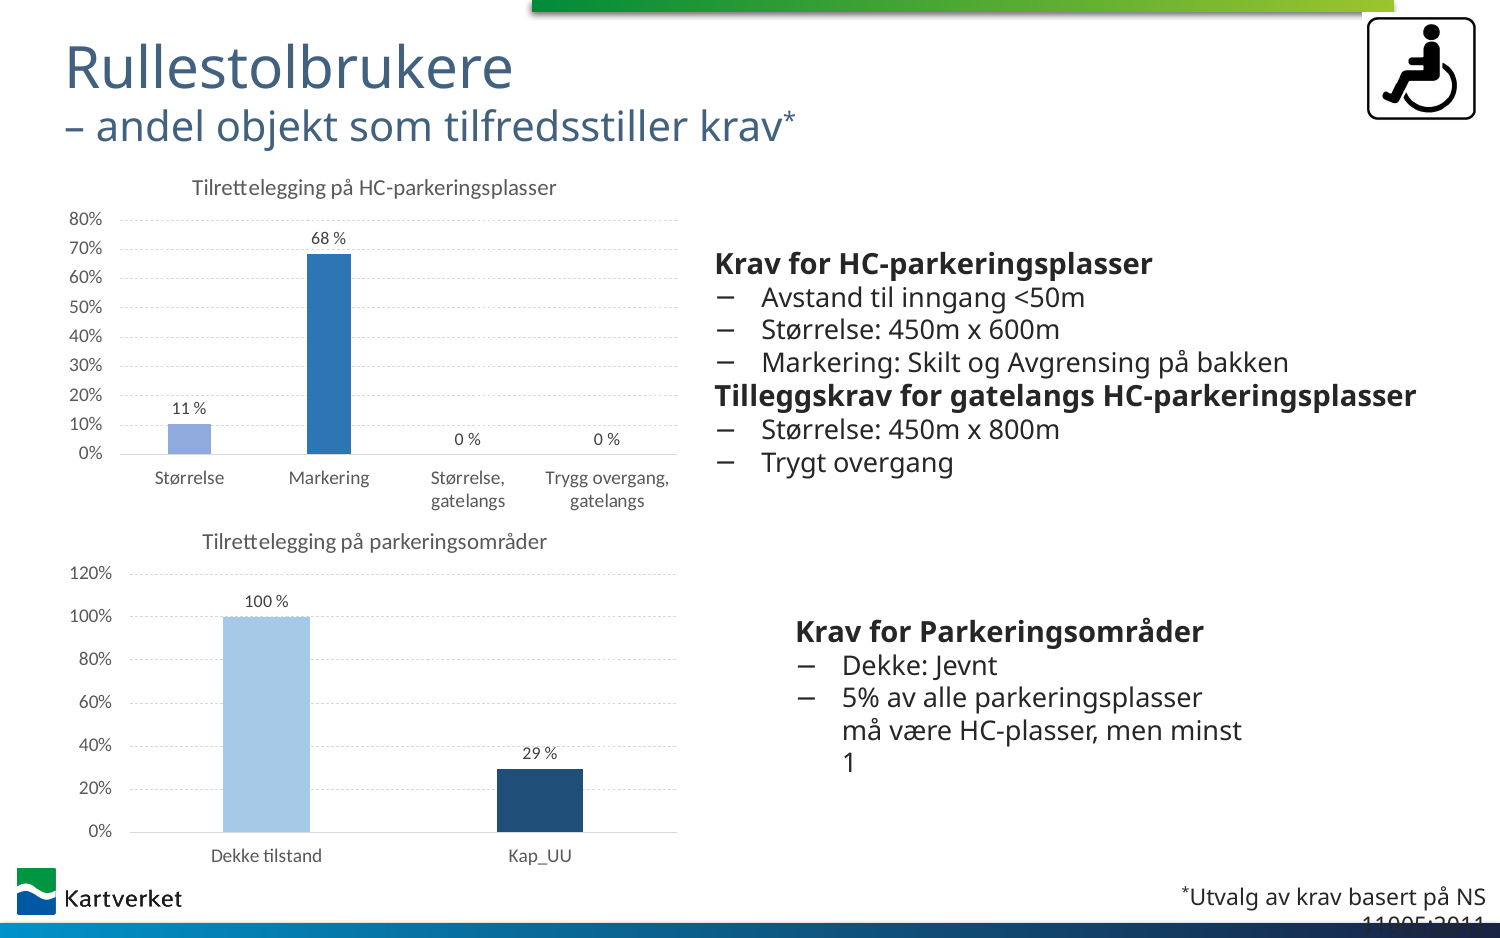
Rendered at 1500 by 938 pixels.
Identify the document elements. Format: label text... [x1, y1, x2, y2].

text_box Krav for Parkeringsområder Dekke: Jevnt 5% av alle parkeringsplasser må være HC-plasser, men minst 1 [780, 605, 1261, 786]
text_box *Utvalg av krav basert på NS 11005:2011 [1068, 873, 1500, 938]
picture [62, 520, 688, 874]
picture [62, 166, 688, 519]
text_box Rullestolbrukere – andel objekt som tilfredsstiller krav* [49, 25, 1431, 158]
picture [1362, 12, 1481, 126]
text_box Krav for HC-parkeringsplasser Avstand til inngang <50m Størrelse: 450m x 600m Markering: Skilt og Avgrensing på bakken Tilleggskrav for gatelangs HC-parkeringsplasser Størrelse: 450m x 800m Trygt overgang [699, 237, 1433, 485]
